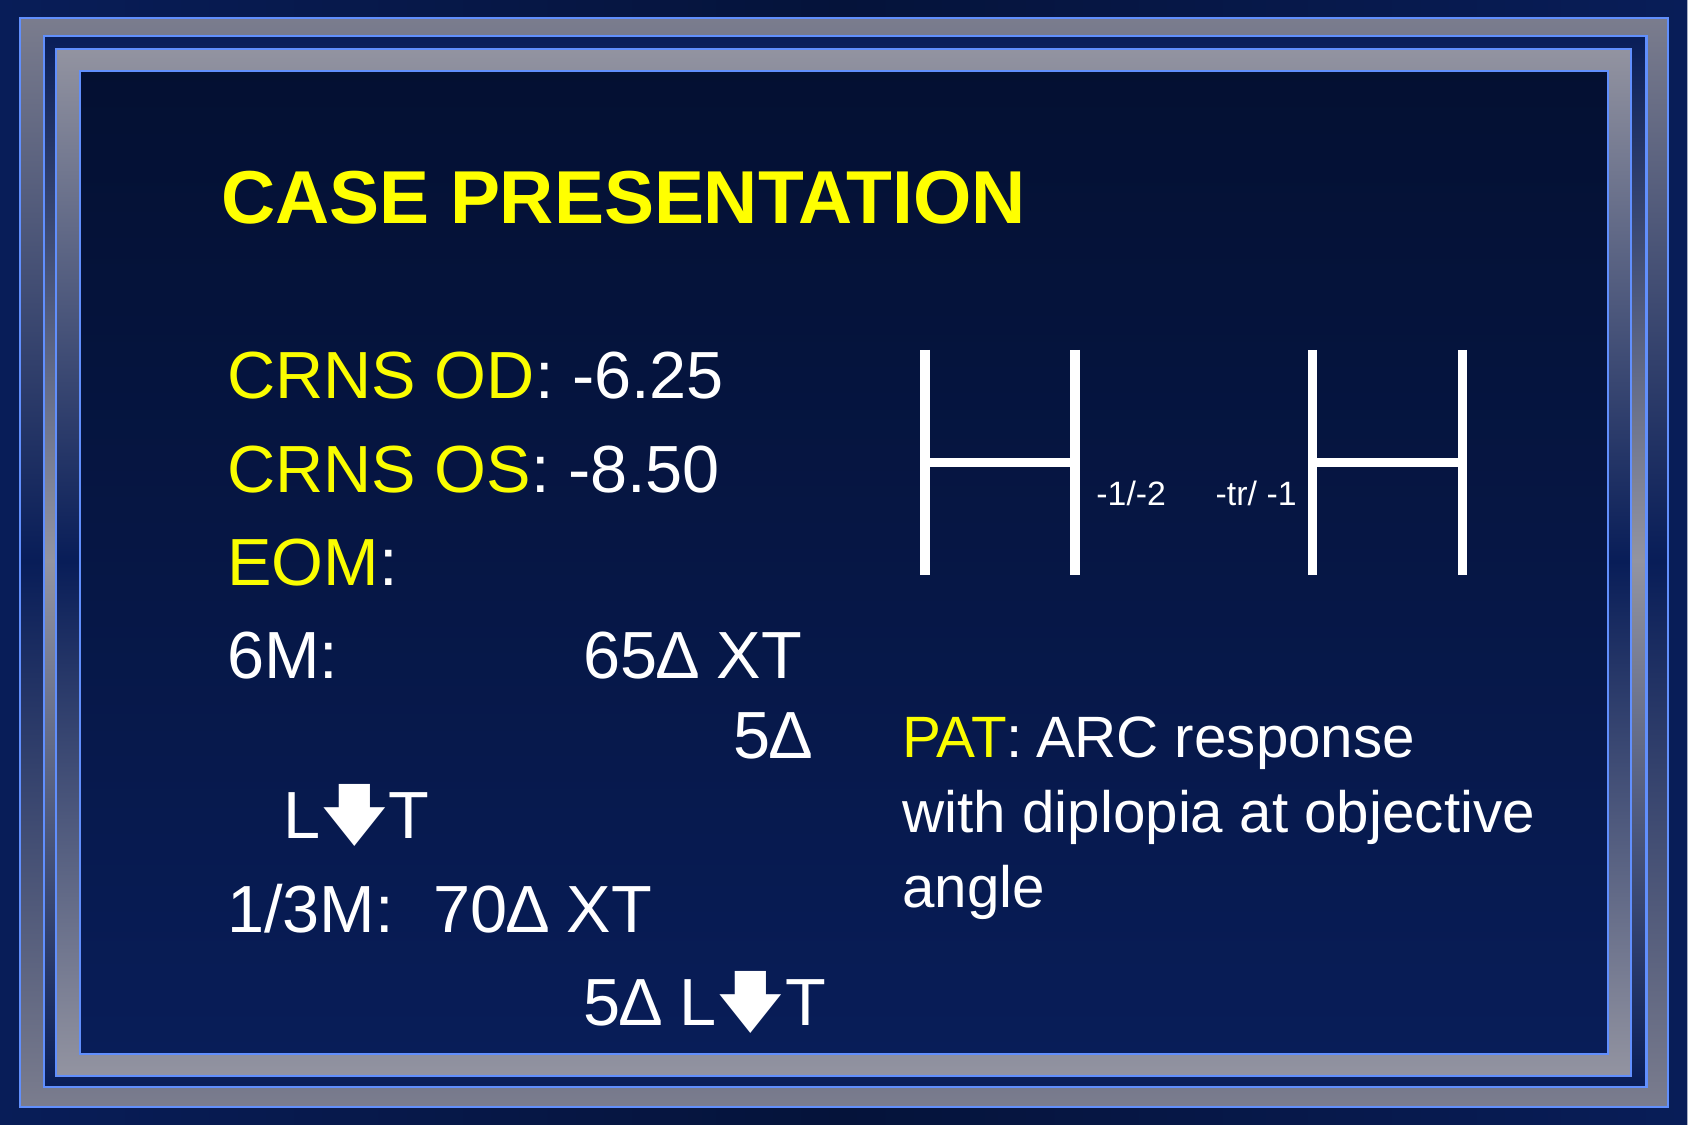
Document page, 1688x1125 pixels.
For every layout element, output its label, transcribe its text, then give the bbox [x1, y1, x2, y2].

text_box PAT: ARC response with diplopia at objective angle [887, 699, 1552, 928]
list CRNS OD: -6.25 CRNS OS: -8.50 EOM: 6M: 65∆ XT 5∆ L🡇T 1/3M: 70∆ XT 5∆ L🡇T [212, 324, 875, 1025]
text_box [924, 349, 1463, 576]
title CASE PRESENTATION [206, 99, 1482, 288]
